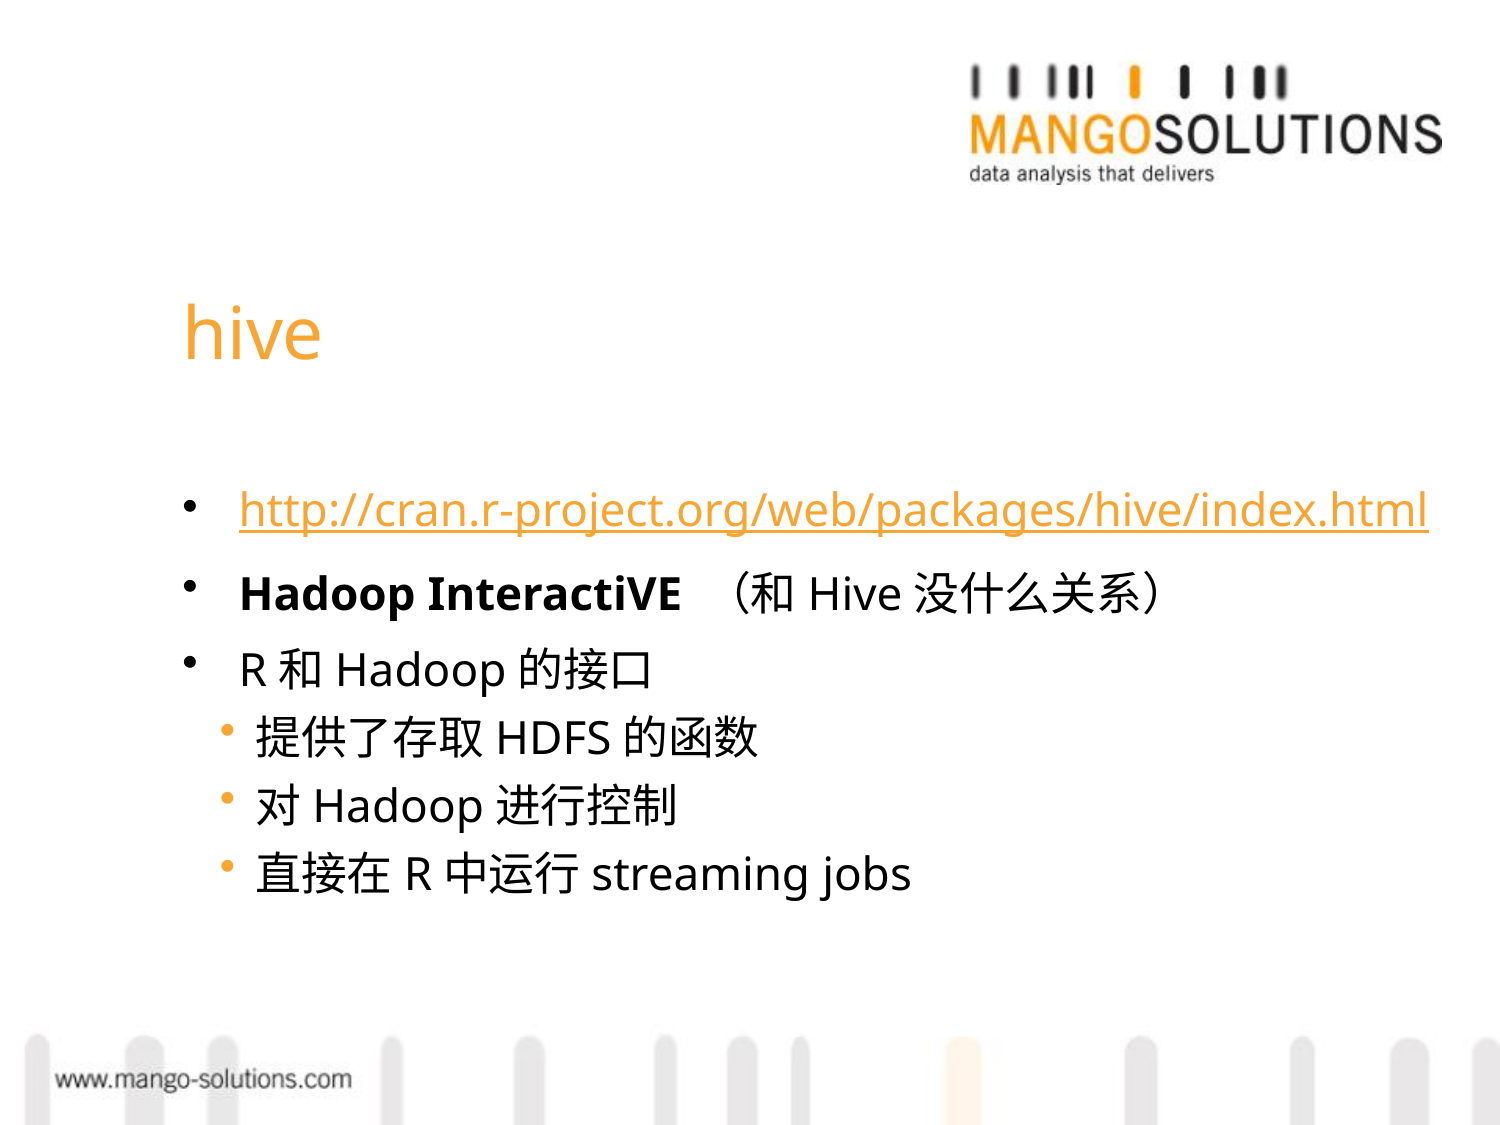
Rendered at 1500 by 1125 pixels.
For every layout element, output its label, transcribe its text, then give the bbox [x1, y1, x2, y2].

title hive [182, 290, 1443, 466]
list http://cran.r-project.org/web/packages/hive/index.html Hadoop InteractiVE （和Hive没什么关系） R和Hadoop的接口 提供了存取HDFS的函数 对Hadoop进行控制 直接在R中运行streaming jobs [182, 480, 1443, 1010]
picture [0, 1012, 1500, 1125]
picture [969, 61, 1442, 185]
